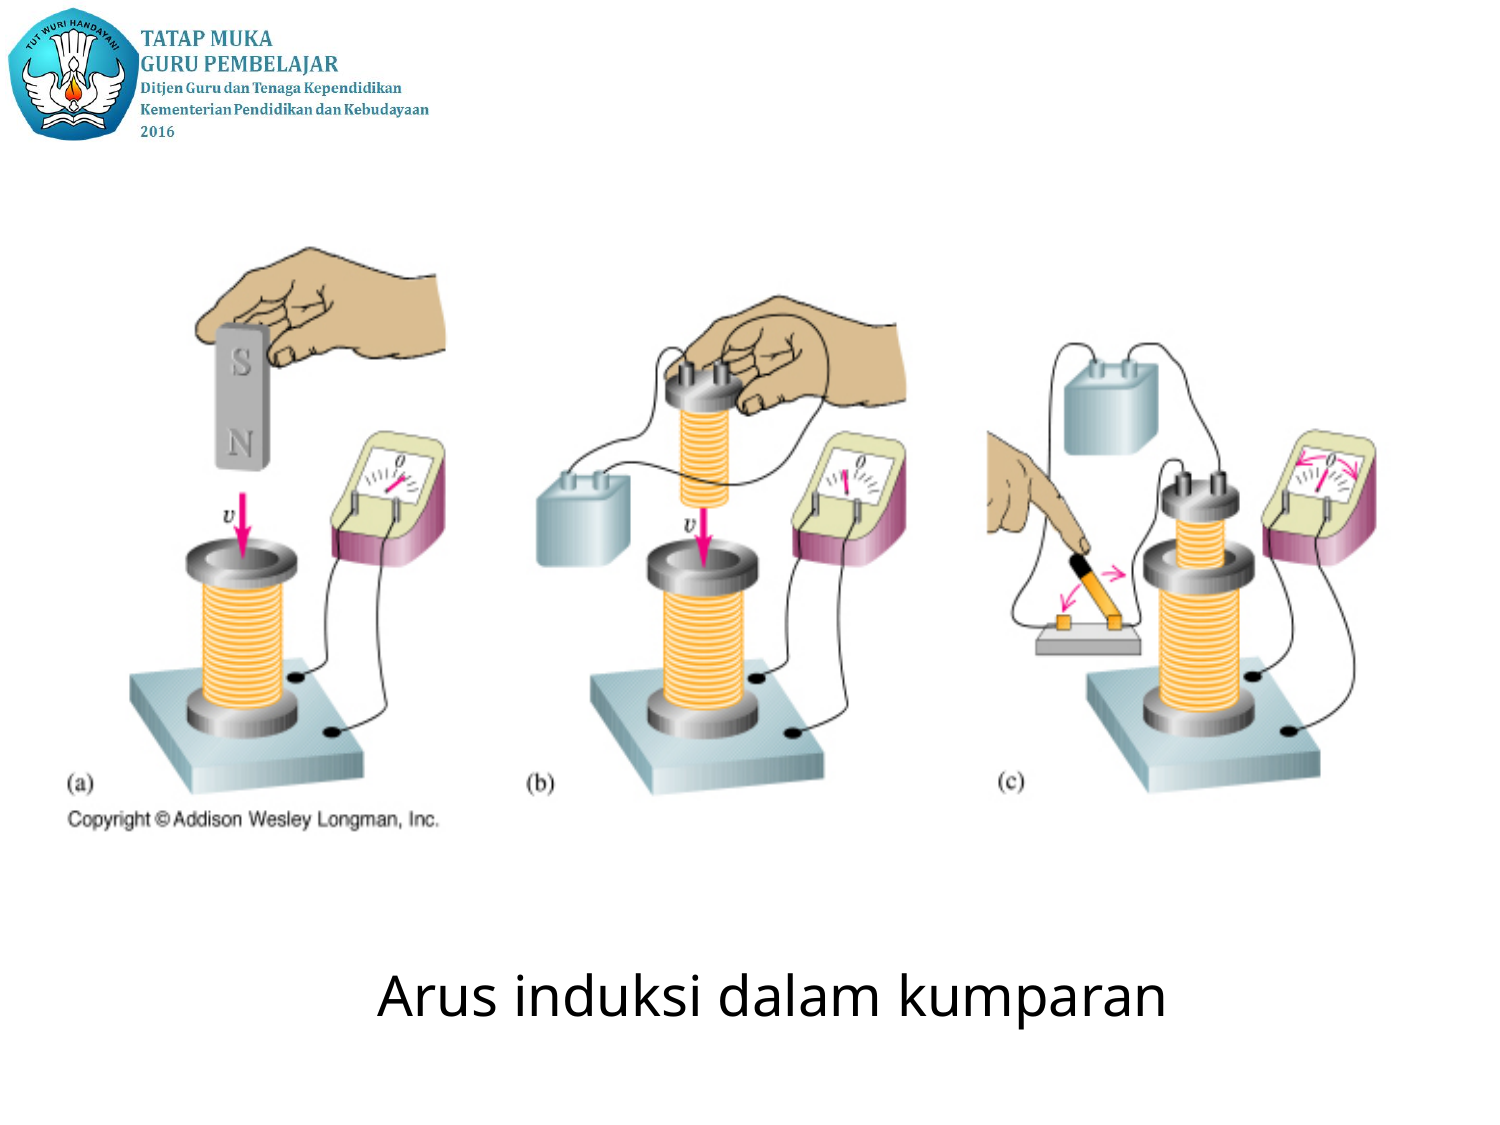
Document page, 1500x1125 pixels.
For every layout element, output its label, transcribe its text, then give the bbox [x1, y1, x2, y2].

picture [48, 231, 1398, 852]
picture [5, 0, 441, 149]
text_box Arus induksi dalam kumparan [341, 952, 1217, 1035]
